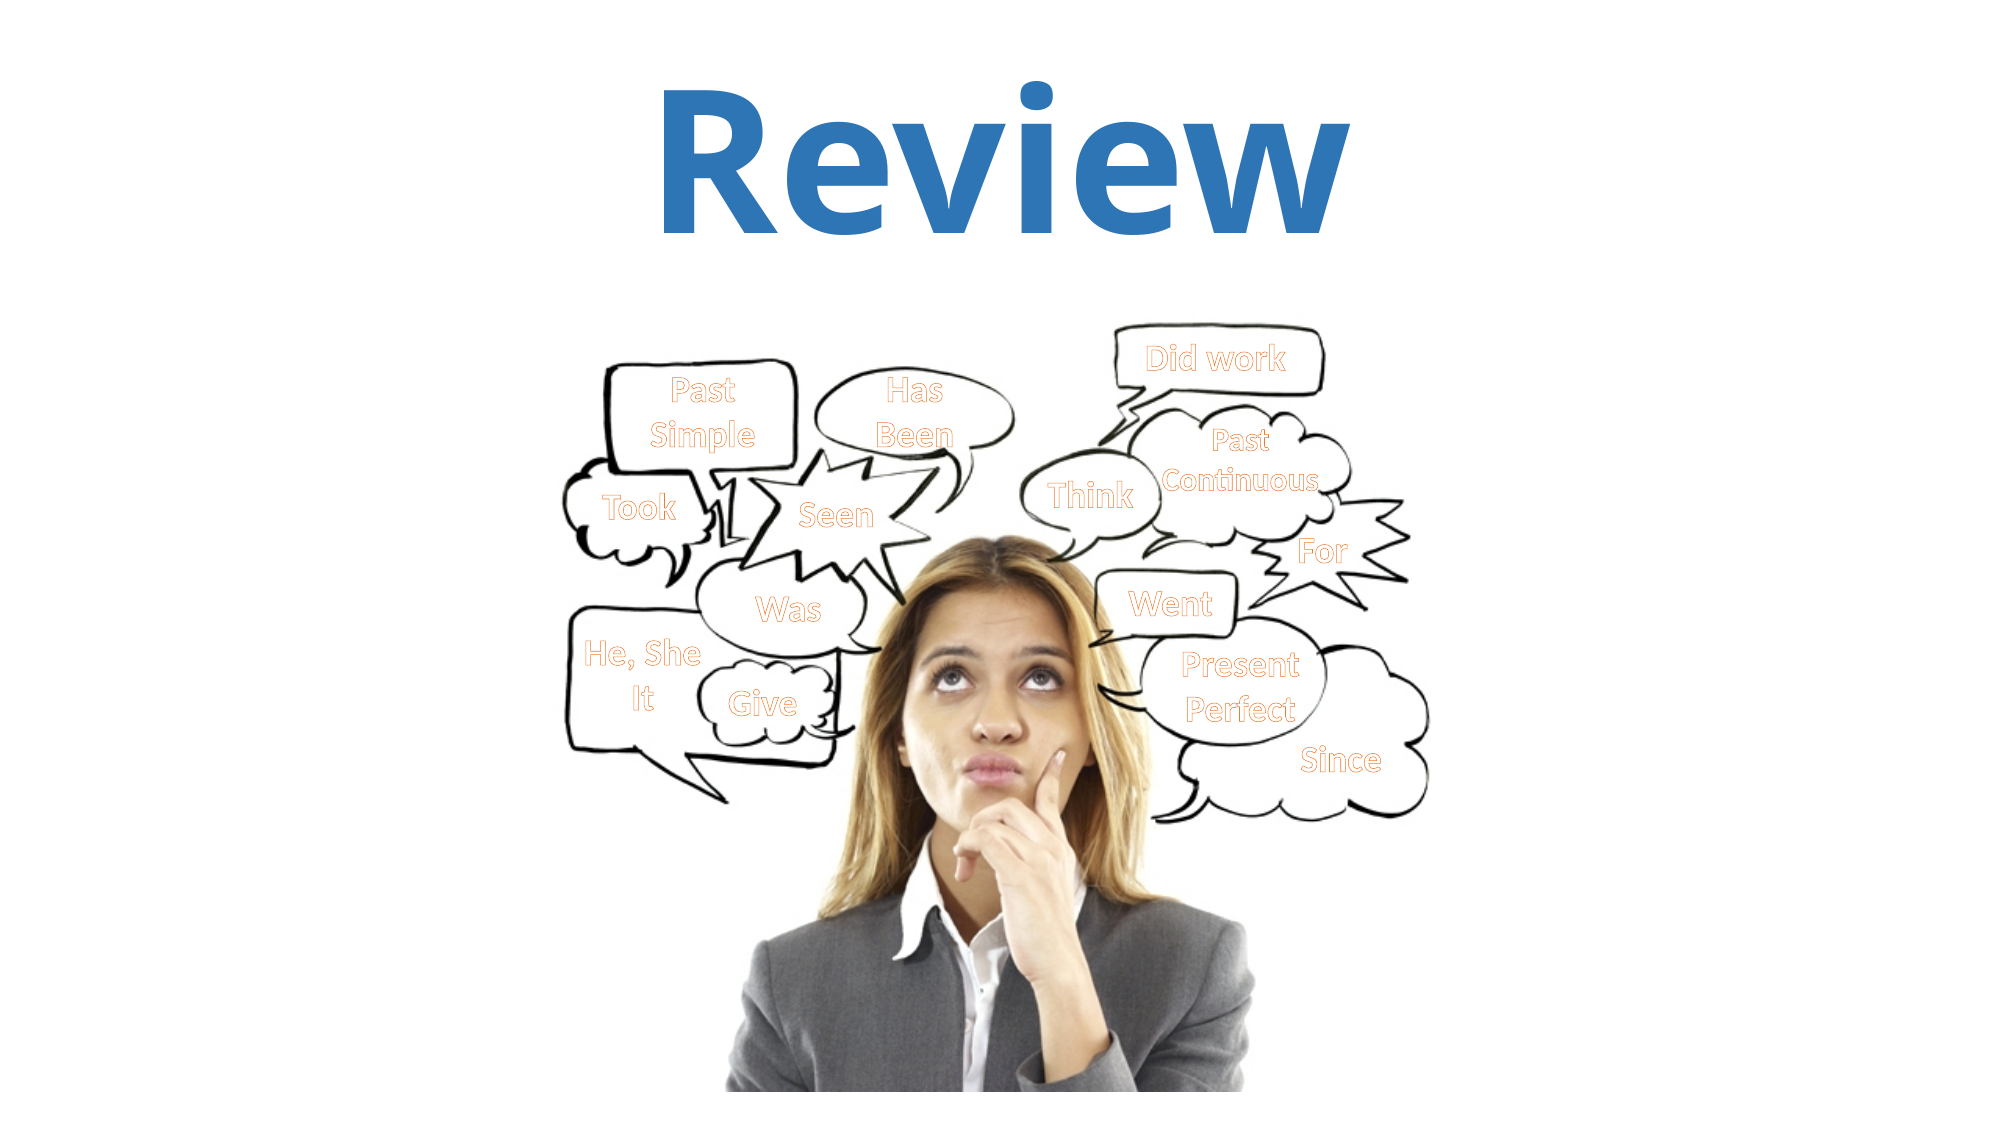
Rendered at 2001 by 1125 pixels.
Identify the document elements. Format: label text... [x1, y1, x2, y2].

picture [541, 251, 1459, 1092]
title Review [137, 59, 1863, 278]
